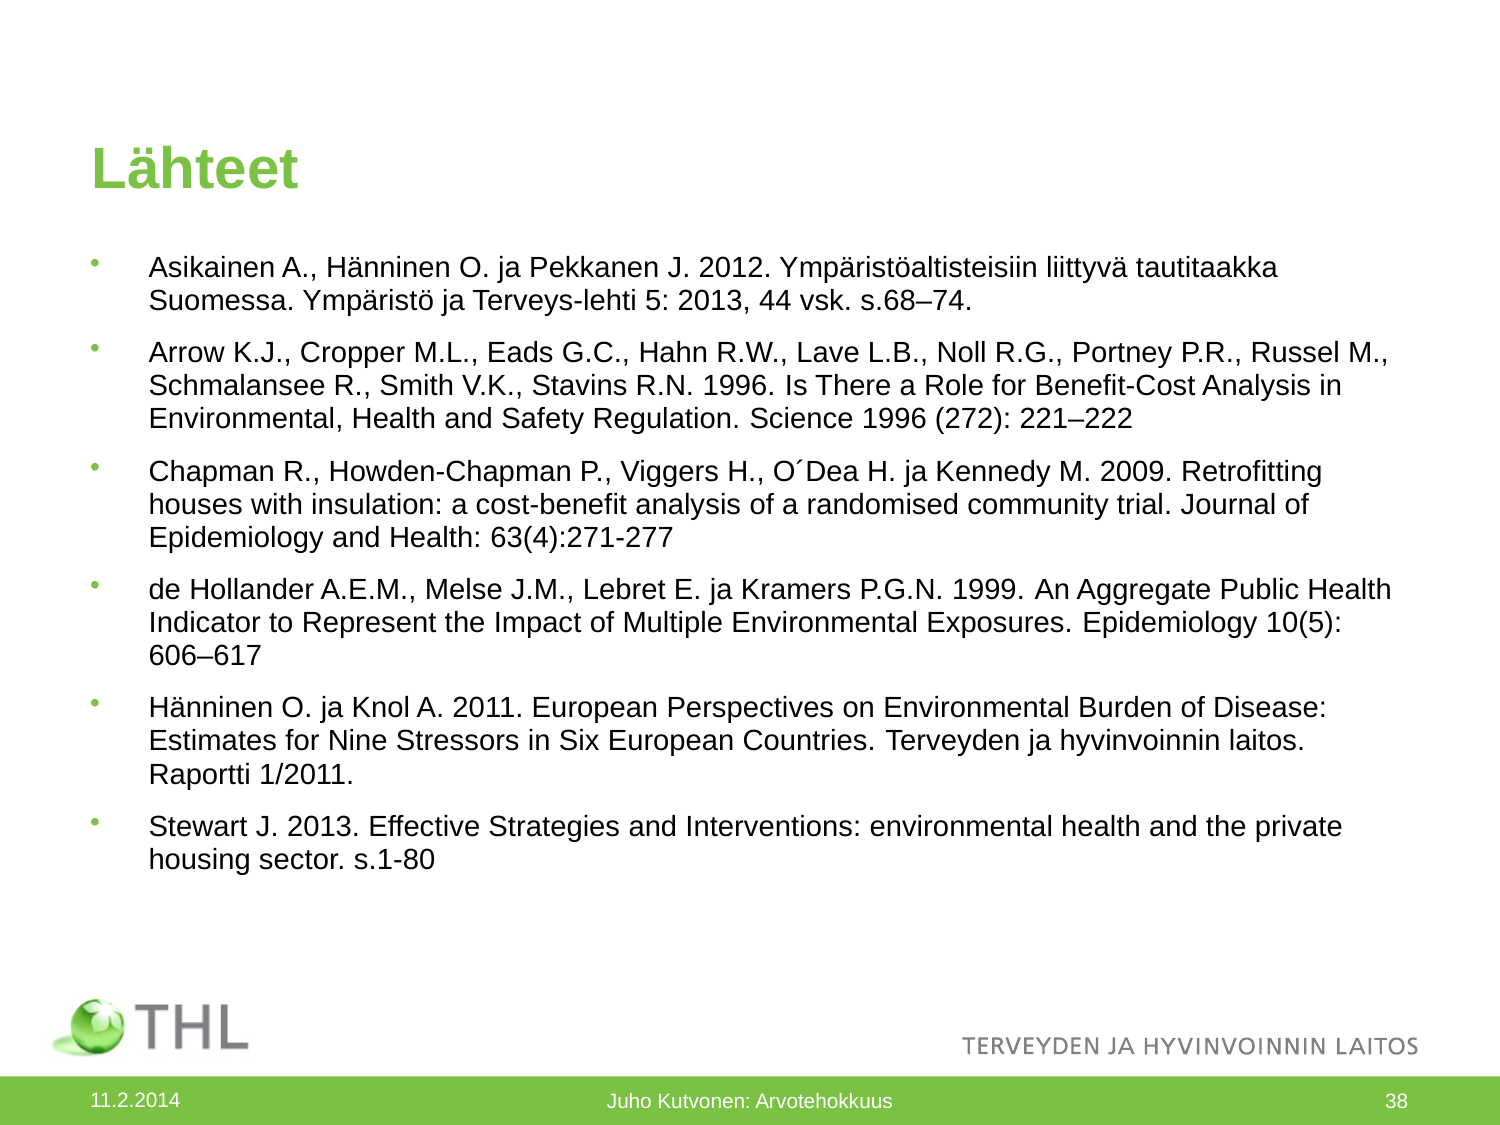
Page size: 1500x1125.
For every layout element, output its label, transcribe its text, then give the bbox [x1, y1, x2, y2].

list Asikainen A., Hänninen O. ja Pekkanen J. 2012. Ympäristöaltisteisiin liittyvä tautitaakka Suomessa. Ympäristö ja Terveys-lehti 5: 2013, 44 vsk. s.68–74. Arrow K.J., Cropper M.L., Eads G.C., Hahn R.W., Lave L.B., Noll R.G., Portney P.R., Russel M., Schmalansee R., Smith V.K., Stavins R.N. 1996. Is There a Role for Benefit-Cost Analysis in Environmental, Health and Safety Regulation. Science 1996 (272): 221–222 Chapman R., Howden-Chapman P., Viggers H., O´Dea H. ja Kennedy M. 2009. Retrofitting houses with insulation: a cost-benefit analysis of a randomised community trial. Journal of Epidemiology and Health: 63(4):271-277 de Hollander A.E.M., Melse J.M., Lebret E. ja Kramers P.G.N. 1999. An Aggregate Public Health Indicator to Represent the Impact of Multiple Environmental Exposures. Epidemiology 10(5): 606–617 Hänninen O. ja Knol A. 2011. European Perspectives on Environmental Burden of Disease: Estimates for Nine Stressors in Six European Countries. Terveyden ja hyvinvoinnin laitos. Raportti 1/2011. Stewart J. 2013. Effective Strategies and Interventions: environmental health and the private housing sector. s.1-80 [74, 243, 1424, 965]
picture [24, 983, 275, 1067]
slide_number 38 [1245, 1082, 1424, 1118]
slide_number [74, 1080, 255, 1118]
footer Juho Kutvonen: Arvotehokkuus [253, 1082, 1245, 1118]
title Lähteet [76, 42, 1424, 209]
